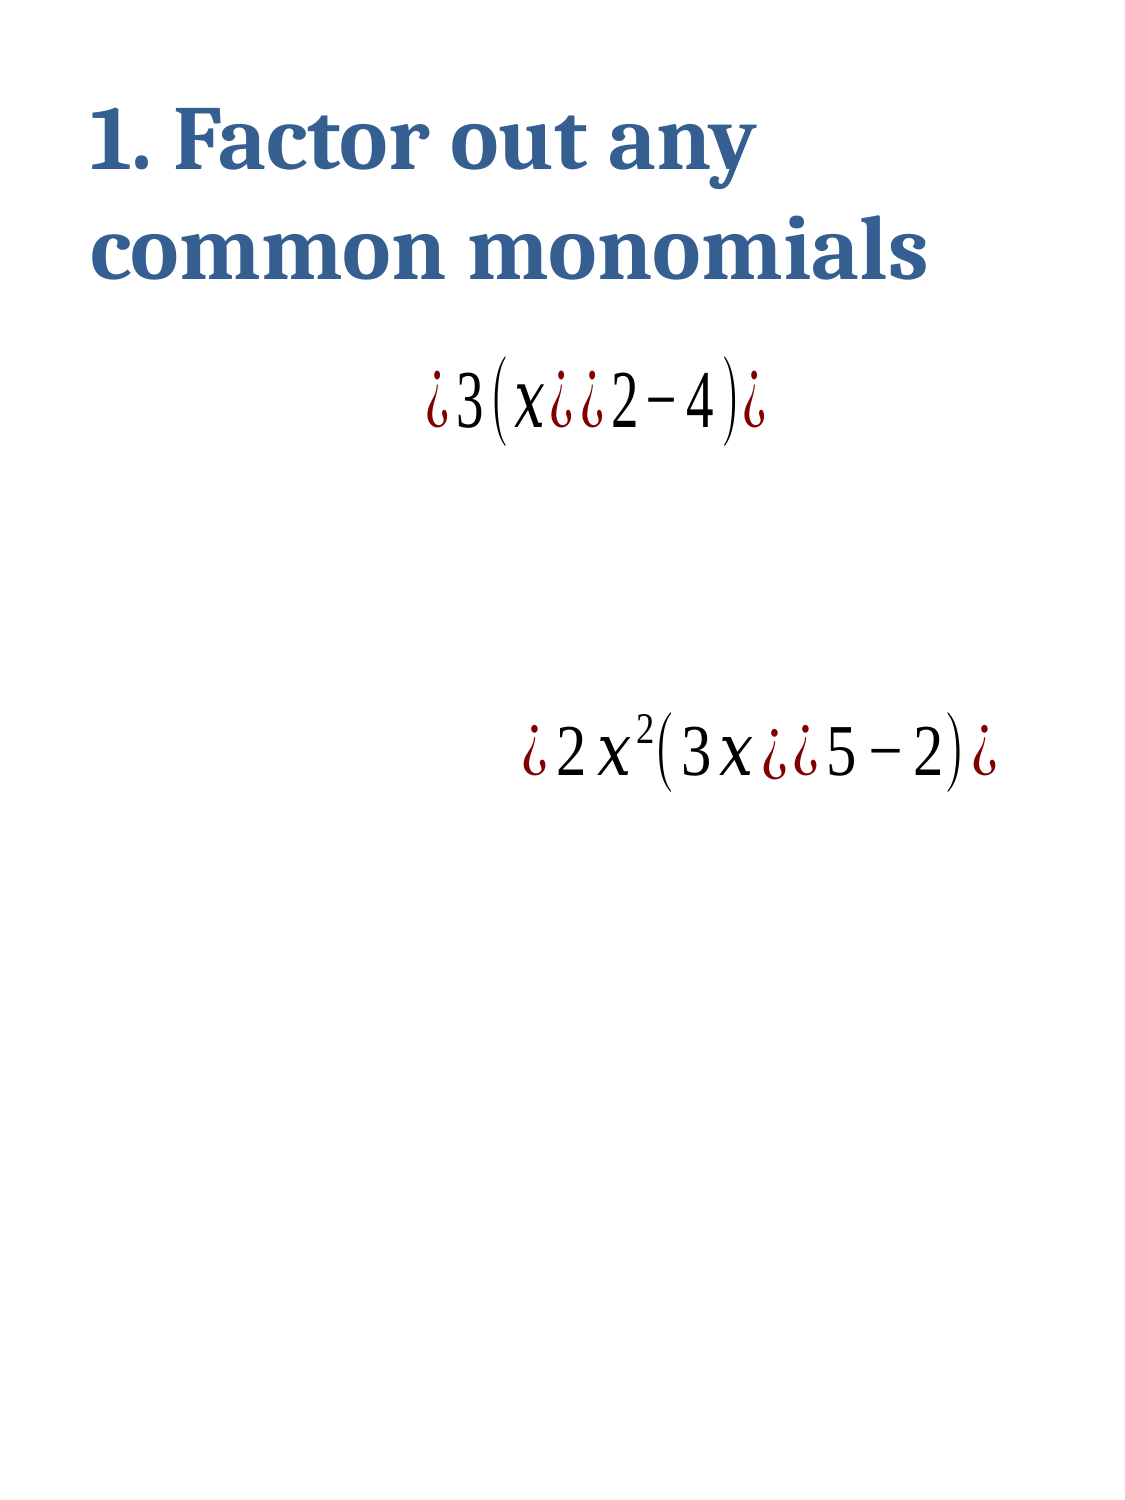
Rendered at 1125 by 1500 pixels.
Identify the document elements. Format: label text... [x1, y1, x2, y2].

title 1. Factor out any common monomials [75, 62, 1075, 313]
